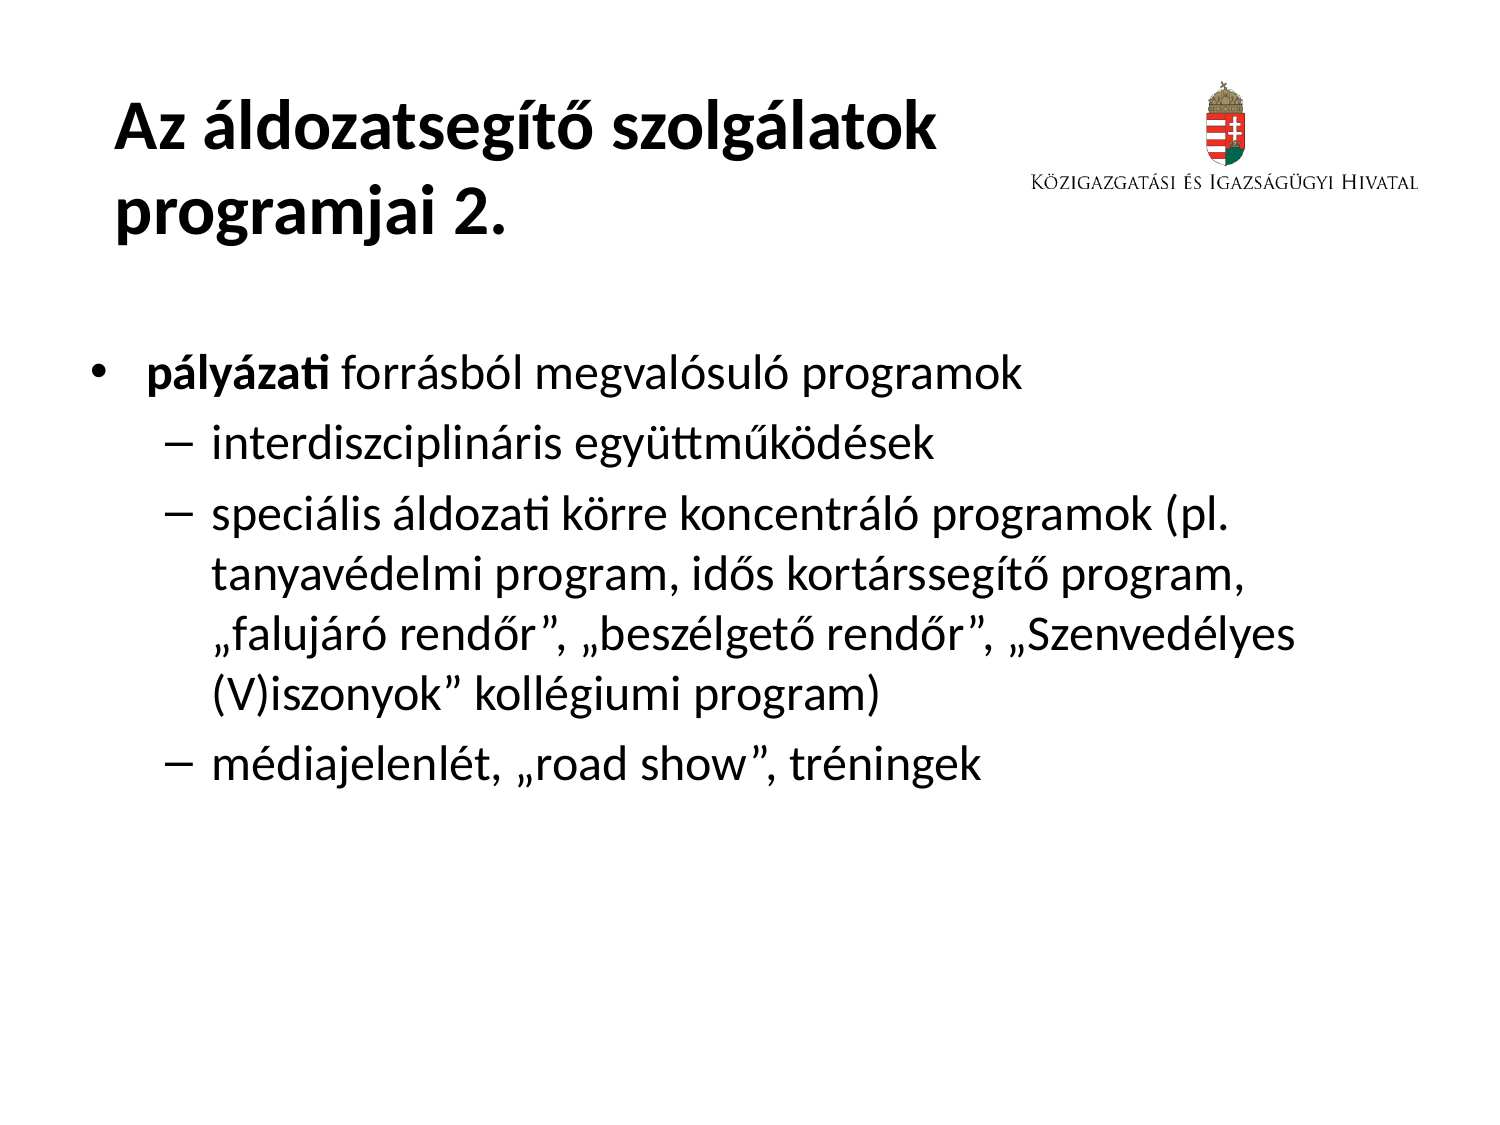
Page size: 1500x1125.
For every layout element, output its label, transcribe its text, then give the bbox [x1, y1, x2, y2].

picture [1031, 81, 1418, 189]
list pályázati forrásból megvalósuló programok interdiszciplináris együttműködések speciális áldozati körre koncentráló programok (pl. tanyavédelmi program, idős kortárssegítő program, „falujáró rendőr”, „beszélgető rendőr”, „Szenvedélyes (V)iszonyok” kollégiumi program) médiajelenlét, „road show”, tréningek [75, 262, 1425, 1005]
text_box Az áldozatsegítő szolgálatok programjai 2. [99, 70, 1450, 258]
